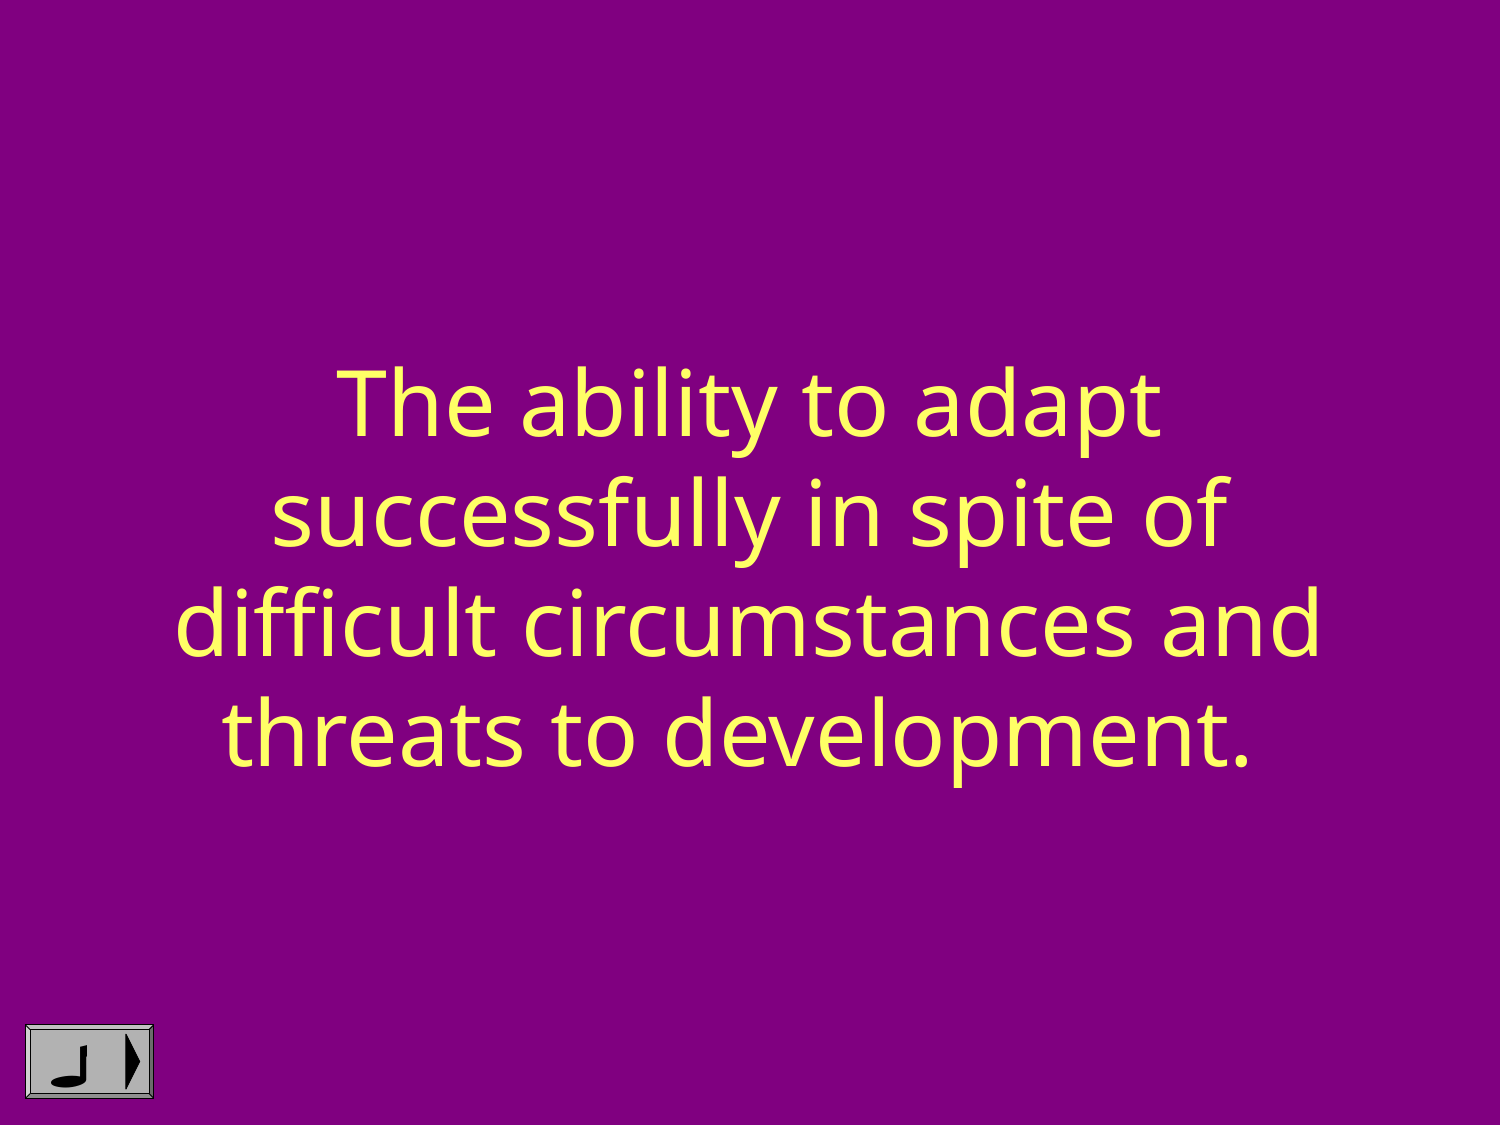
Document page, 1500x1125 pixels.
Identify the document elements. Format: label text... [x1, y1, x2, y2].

title The ability to adapt successfully in spite of difficult circumstances and threats to development. [112, 99, 1388, 1031]
picture [24, 1024, 156, 1101]
